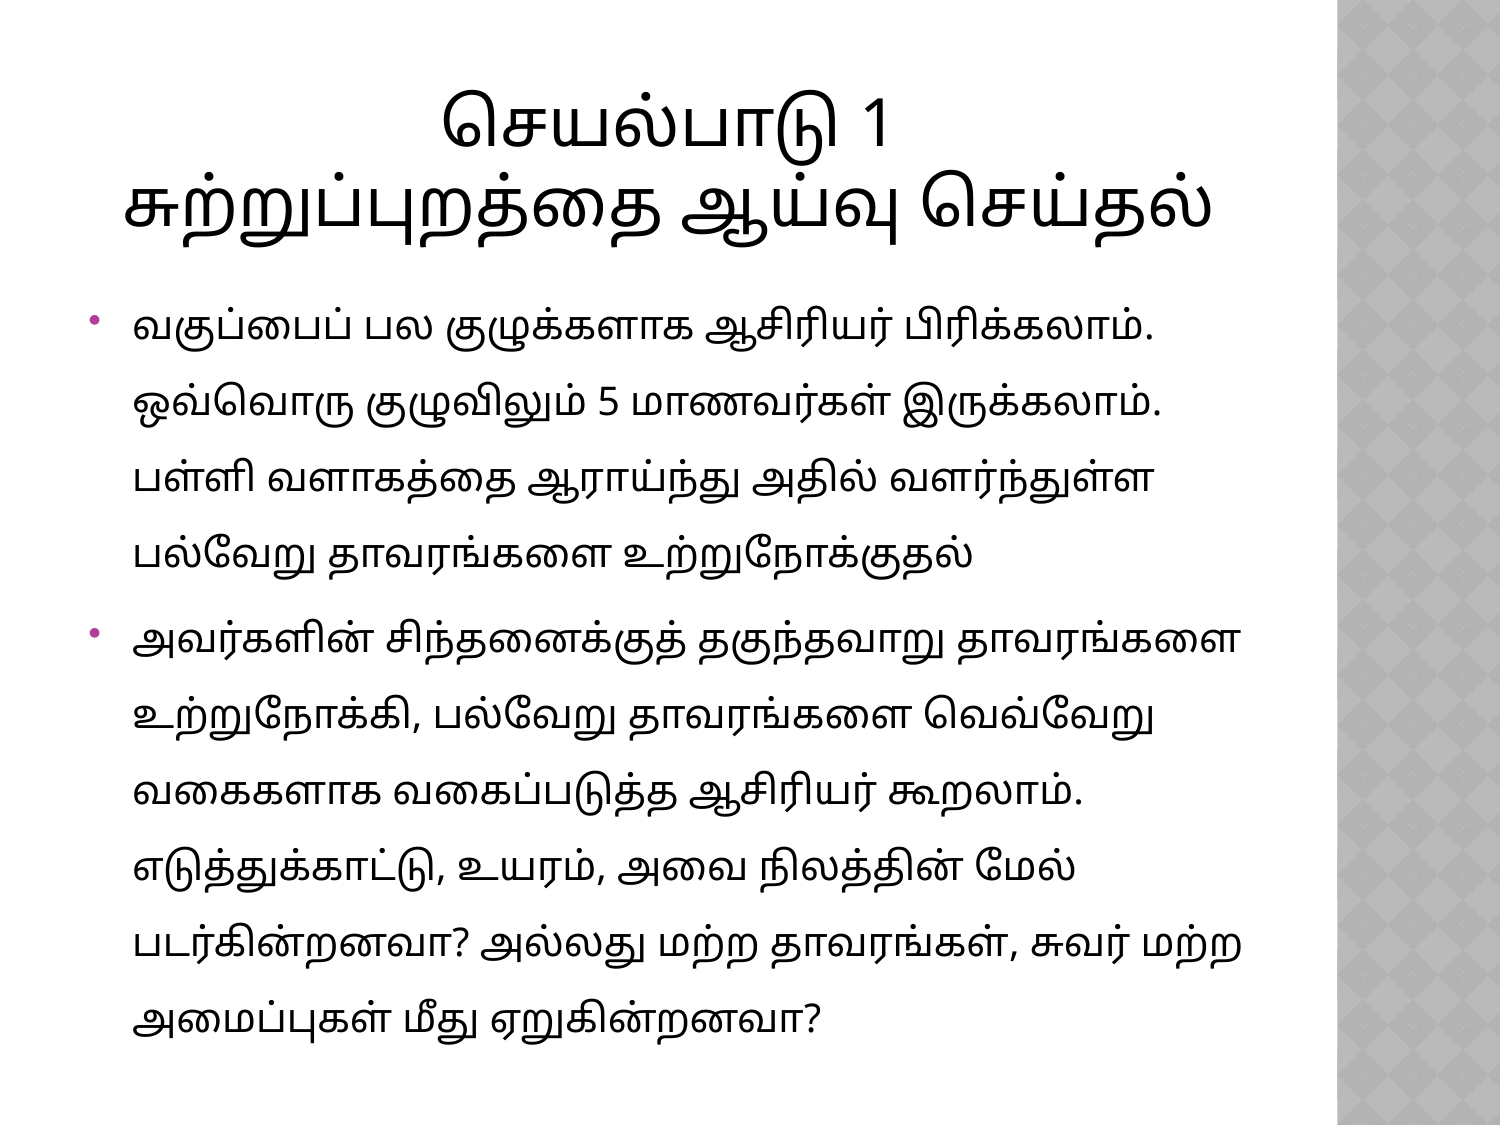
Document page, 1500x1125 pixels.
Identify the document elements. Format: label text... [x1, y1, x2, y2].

list வகுப்பைப் பல குழுக்களாக ஆசிரியர் பிரிக்கலாம். ஒவ்வொரு குழுவிலும் 5 மாணவர்கள் இருக்கலாம். பள்ளி வளாகத்தை ஆராய்ந்து அதில் வளர்ந்துள்ள பல்வேறு தாவரங்களை உற்றுநோக்குதல் அவர்களின் சிந்தனைக்குத் தகுந்தவாறு தாவரங்களை உற்றுநோக்கி, பல்வேறு தாவரங்களை வெவ்வேறு வகைகளாக வகைப்படுத்த ஆசிரியர் கூறலாம். எடுத்துக்காட்டு, உயரம், அவை நிலத்தின் மேல் படர்கின்றனவா? அல்லது மற்ற தாவரங்கள், சுவர் மற்ற அமைப்புகள் மீது ஏறுகின்றனவா? [75, 264, 1263, 1059]
title செயல்பாடு 1 சுற்றுப்புறத்தை ஆய்வு செய்தல் [75, 52, 1263, 240]
